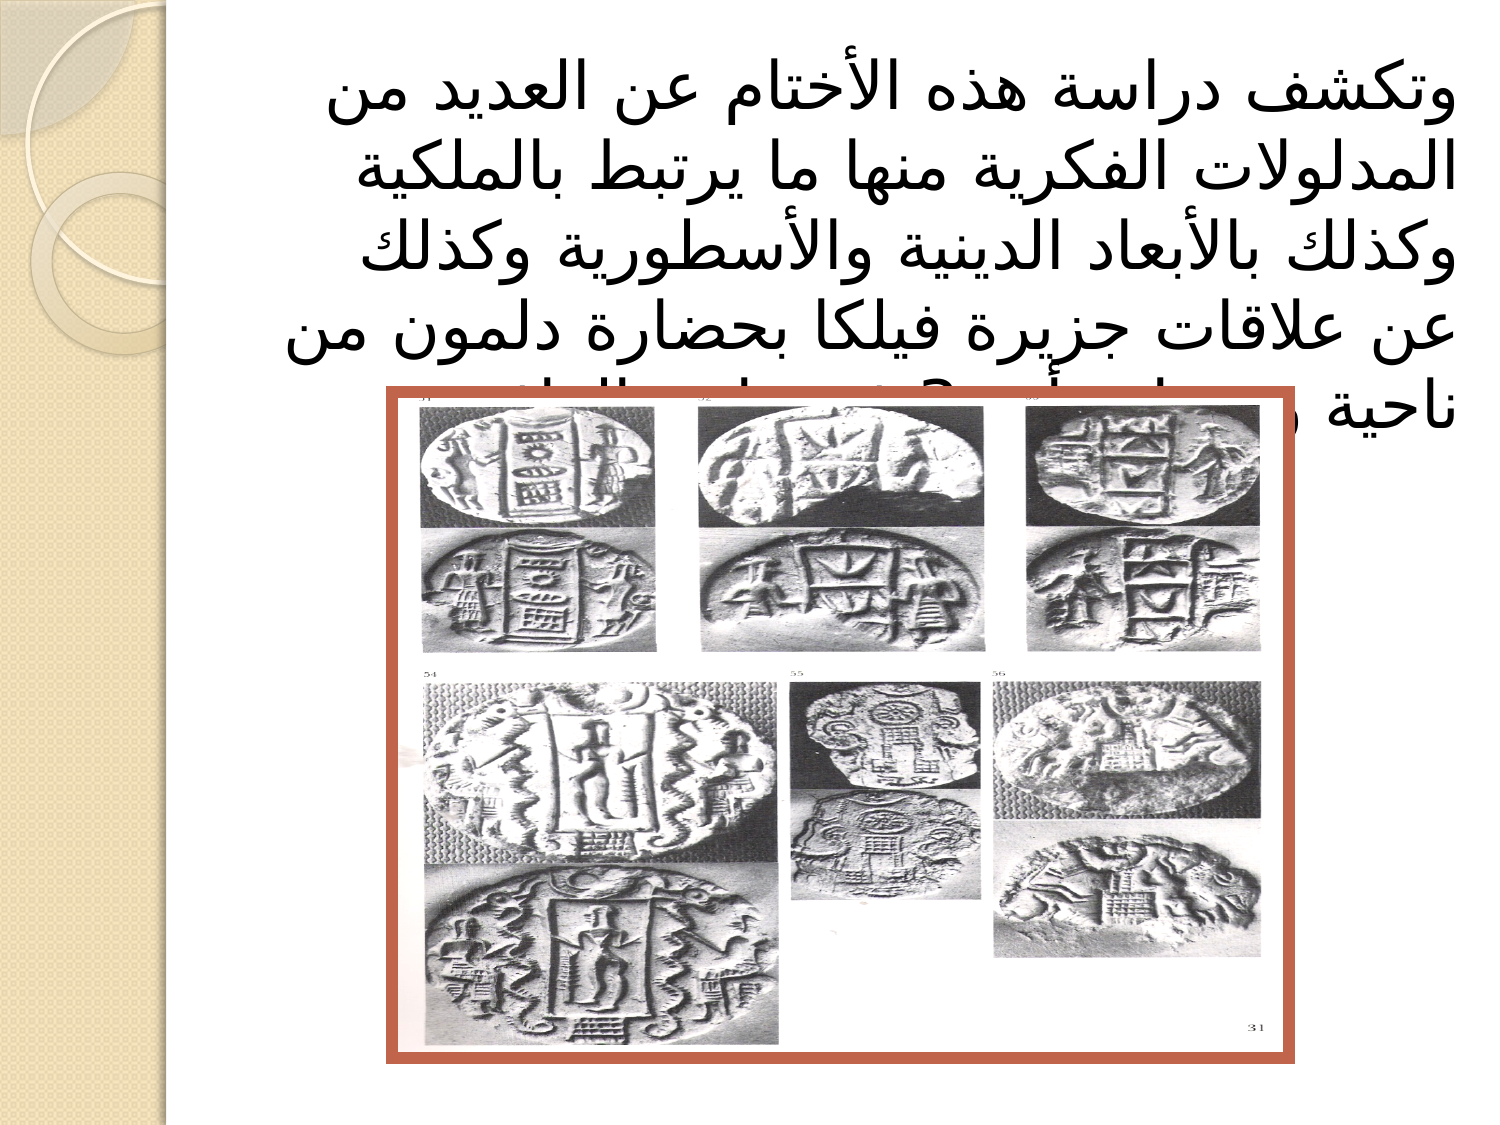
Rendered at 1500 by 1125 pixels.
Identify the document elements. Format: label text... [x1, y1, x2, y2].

picture [398, 398, 1284, 1052]
list وتكشف دراسة هذه الأختام عن العديد من المدلولات الفكرية منها ما يرتبط بالملكية وكذلك بالأبعاد الدينية والأسطورية وكذلك عن علاقات جزيرة فيلكا بحضارة دلمون من ناحية وحضارة أور 3 في وادي الرافدين [246, 35, 1477, 823]
